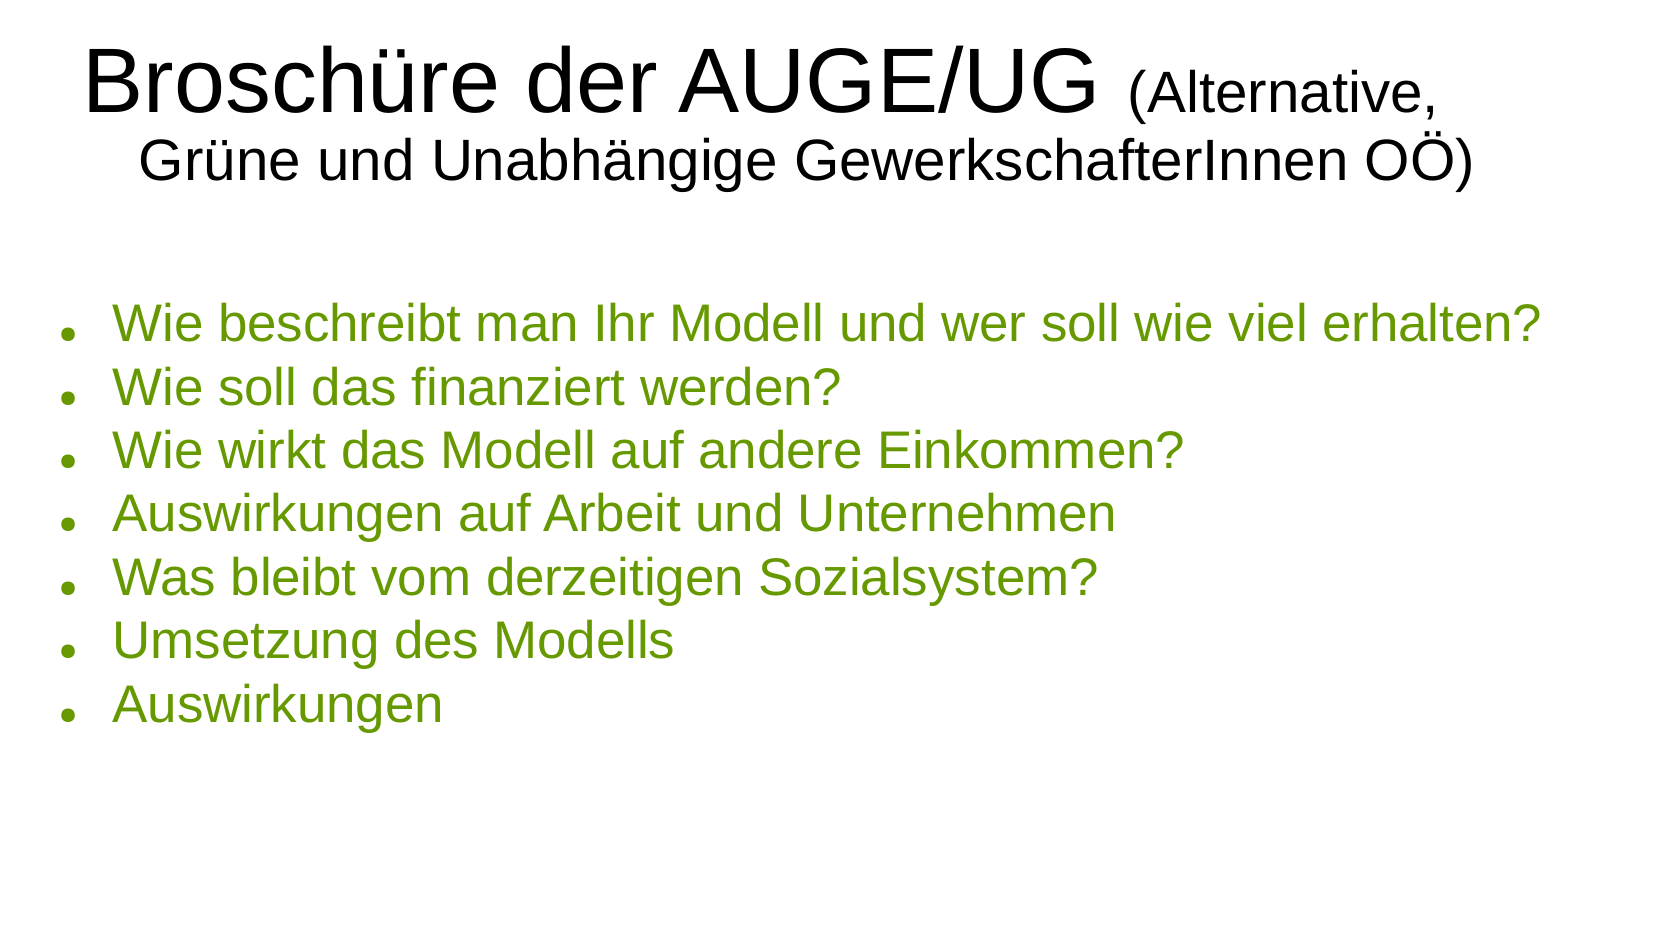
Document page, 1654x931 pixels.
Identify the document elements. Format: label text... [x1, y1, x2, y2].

list ● Wie beschreibt man Ihr Modell und wer soll wie viel erhalten? ● Wie soll das finanziert werden? ● Wie wirkt das Modell auf andere Einkommen? ● Auswirkungen auf Arbeit und Unternehmen ● Was bleibt vom derzeitigen Sozialsystem? ● Umsetzung des Modells ● Auswirkungen [59, 206, 1547, 746]
title Broschüre der AUGE/UG (Alternative, Grüne und Unabhängige GewerkschafterInnen OÖ) [82, 36, 1571, 193]
